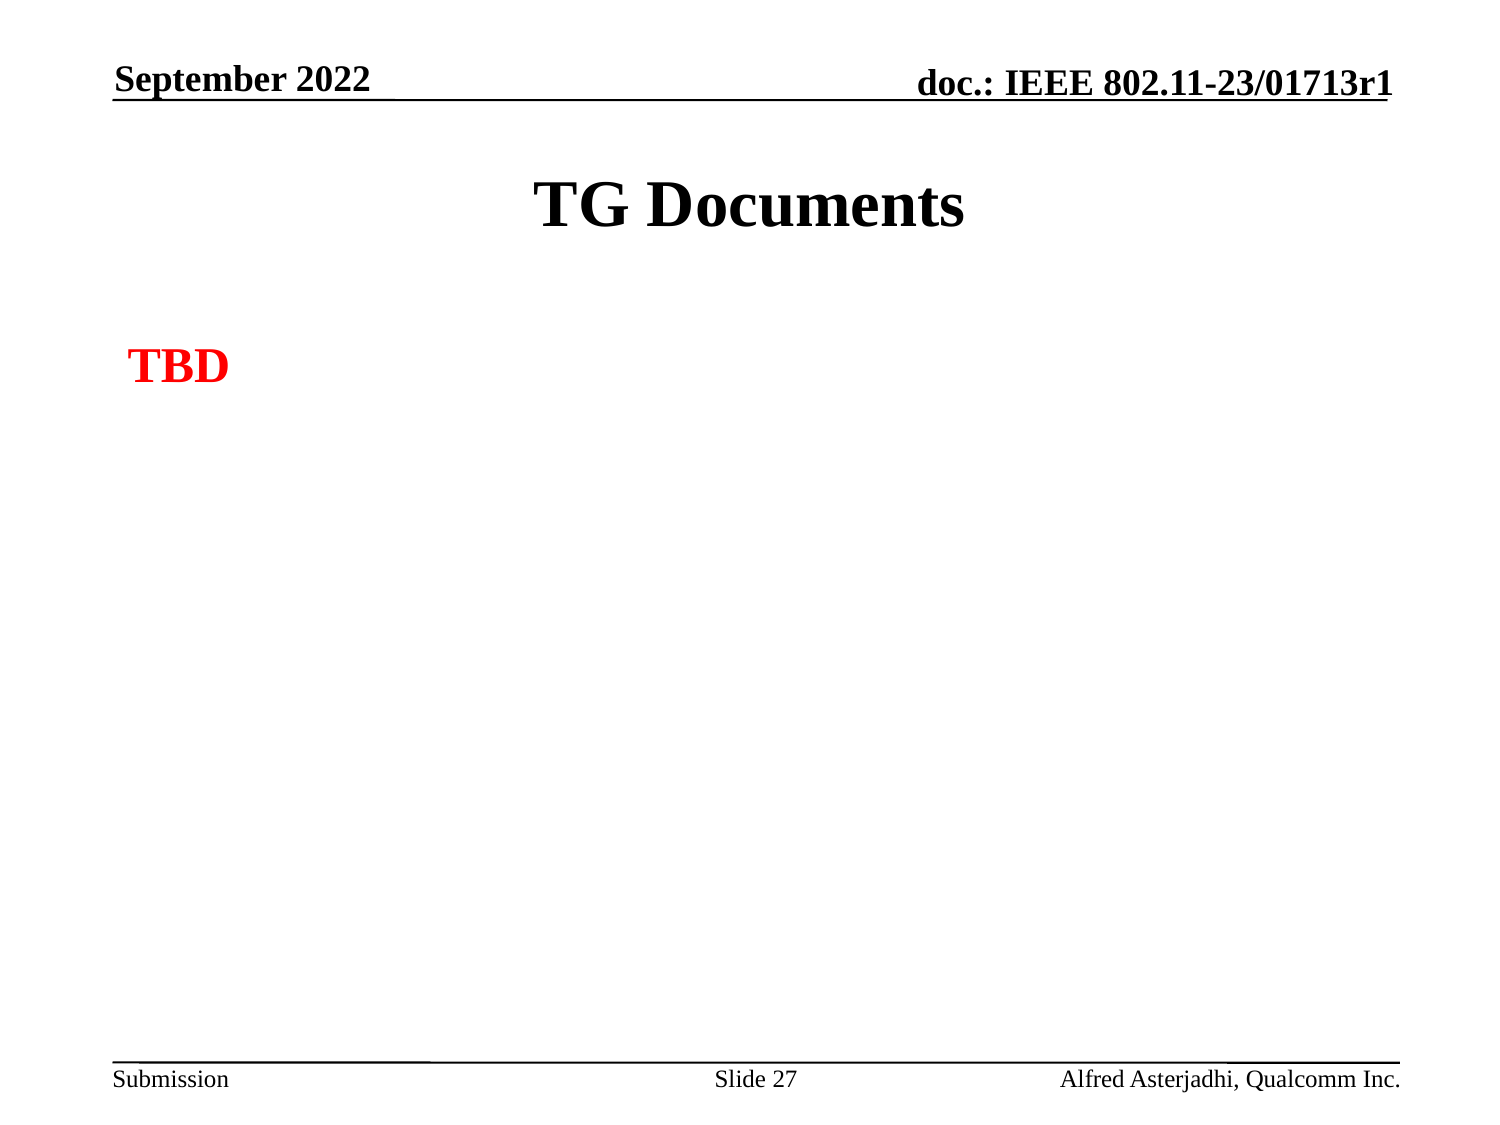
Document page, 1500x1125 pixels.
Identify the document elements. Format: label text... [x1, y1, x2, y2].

slide_number Slide 27 [712, 1061, 800, 1123]
list TBD [112, 324, 1388, 1000]
footer Alfred Asterjadhi, Qualcomm Inc. [878, 1061, 1402, 1093]
title TG Documents [112, 112, 1388, 288]
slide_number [114, 54, 423, 100]
